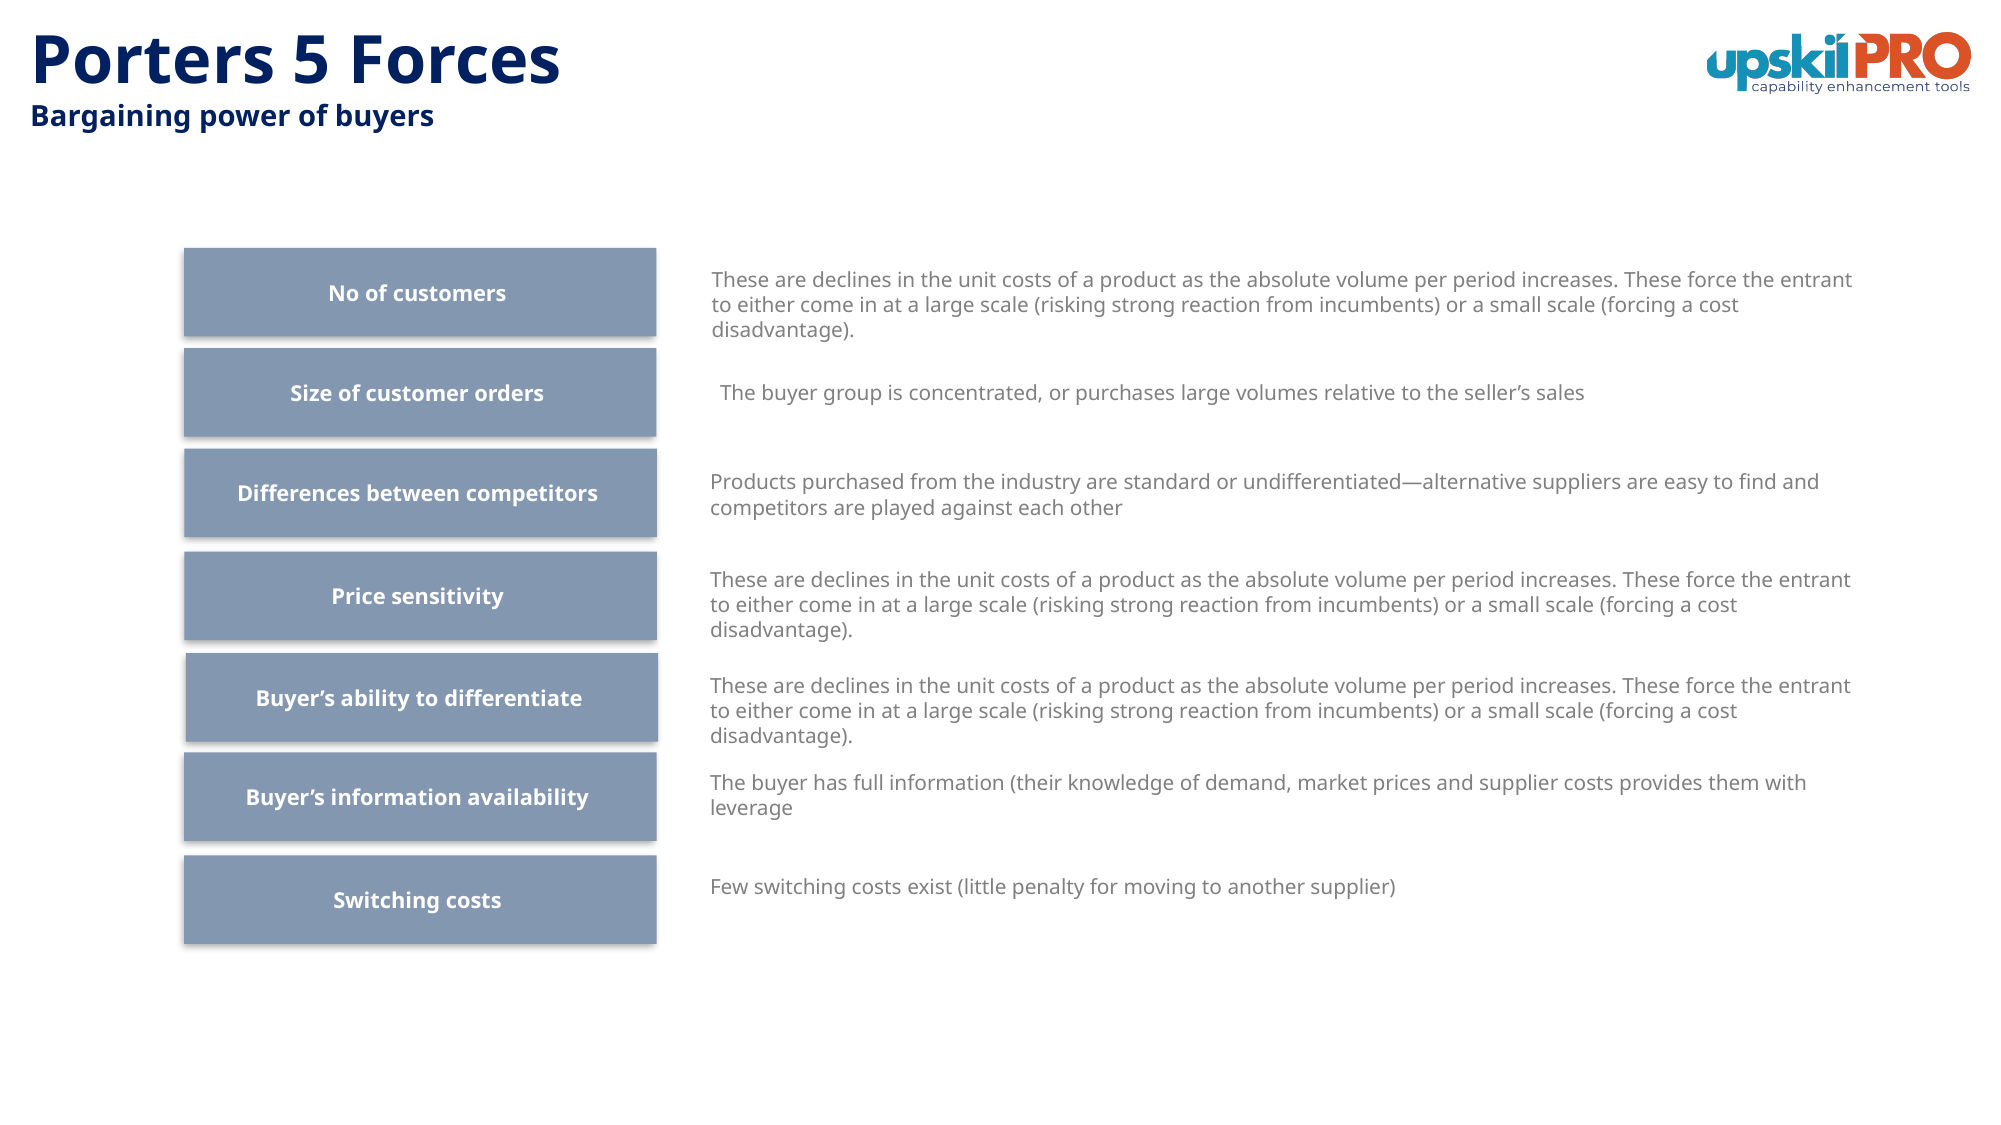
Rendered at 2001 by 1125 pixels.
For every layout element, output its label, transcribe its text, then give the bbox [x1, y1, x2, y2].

text_box These are declines in the unit costs of a product as the absolute volume per period increases. These force the entrant to either come in at a large scale (risking strong reaction from incumbents) or a small scale (forcing a cost disadvantage). [695, 559, 1878, 649]
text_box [184, 247, 659, 944]
text_box Few switching costs exist (little penalty for moving to another supplier) [695, 865, 1878, 906]
text_box Porters 5 Forces Bargaining power of buyers [15, 9, 706, 140]
text_box The buyer group is concentrated, or purchases large volumes relative to the seller’s sales [705, 372, 1888, 412]
text_box The buyer has full information (their knowledge of demand, market prices and supplier costs provides them with leverage [695, 762, 1878, 828]
text_box These are declines in the unit costs of a product as the absolute volume per period increases. These force the entrant to either come in at a large scale (risking strong reaction from incumbents) or a small scale (forcing a cost disadvantage). [695, 665, 1878, 756]
picture [1707, 32, 1971, 94]
text_box These are declines in the unit costs of a product as the absolute volume per period increases. These force the entrant to either come in at a large scale (risking strong reaction from incumbents) or a small scale (forcing a cost disadvantage). [696, 259, 1880, 350]
text_box Products purchased from the industry are standard or undifferentiated—alternative suppliers are easy to find and competitors are played against each other [695, 461, 1878, 527]
